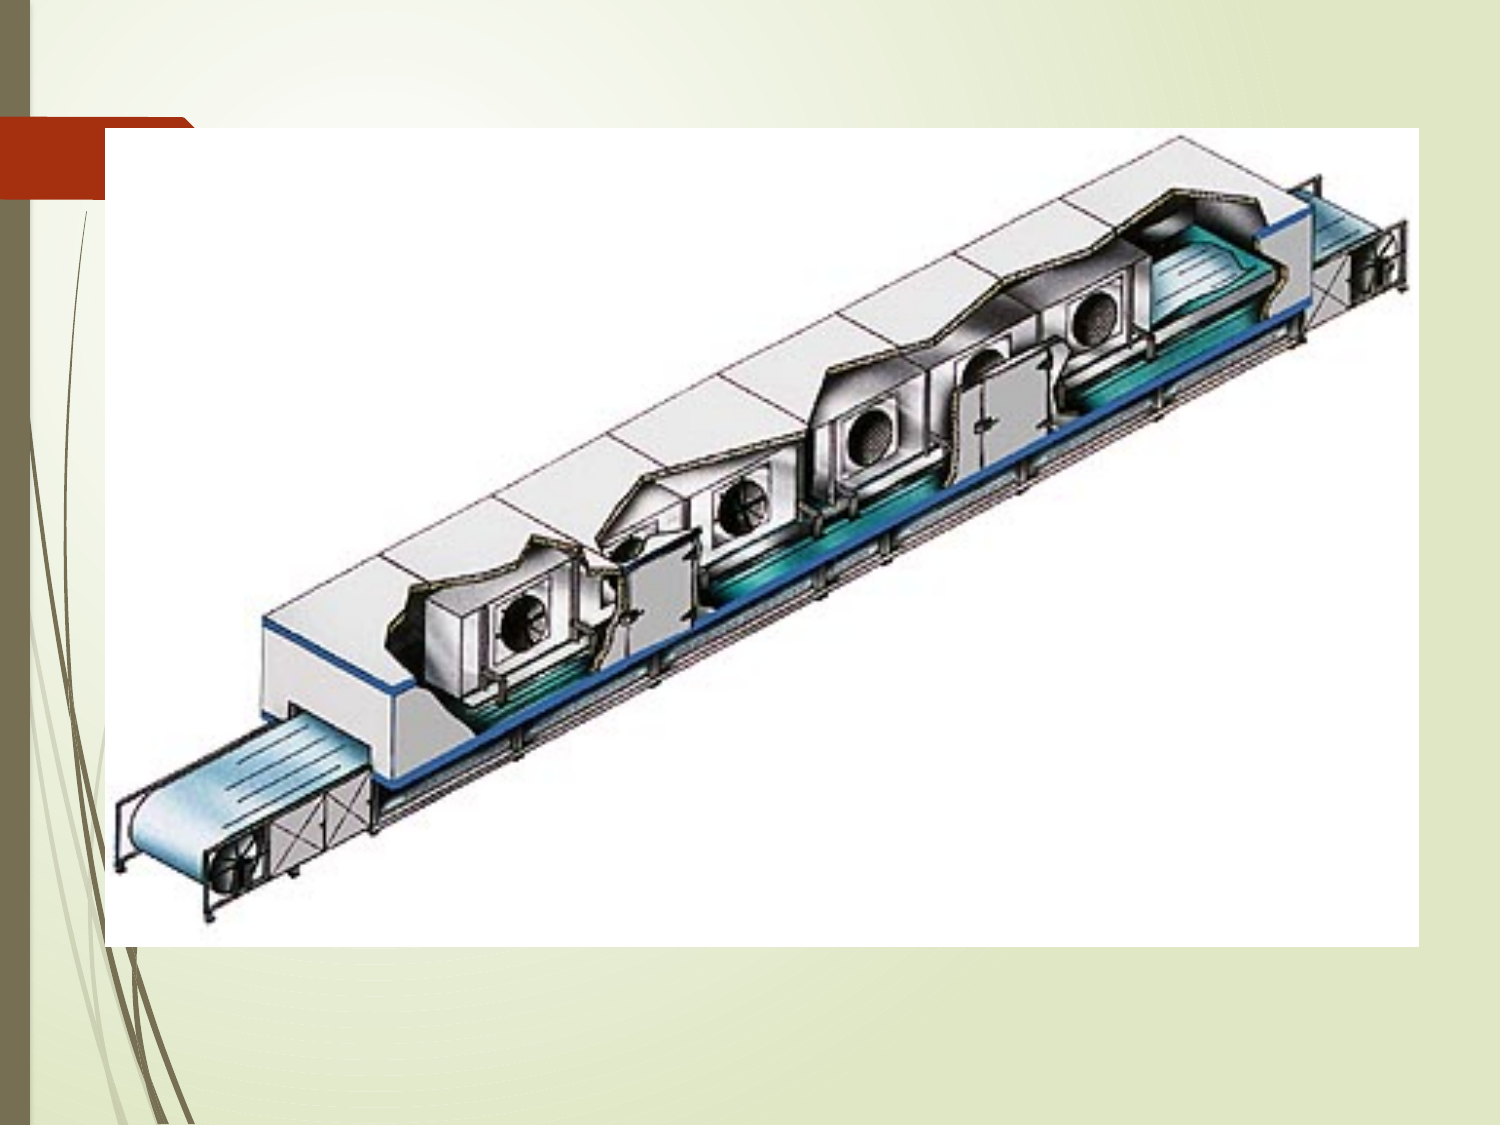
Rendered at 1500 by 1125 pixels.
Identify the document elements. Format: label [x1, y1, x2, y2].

picture [105, 128, 1420, 947]
